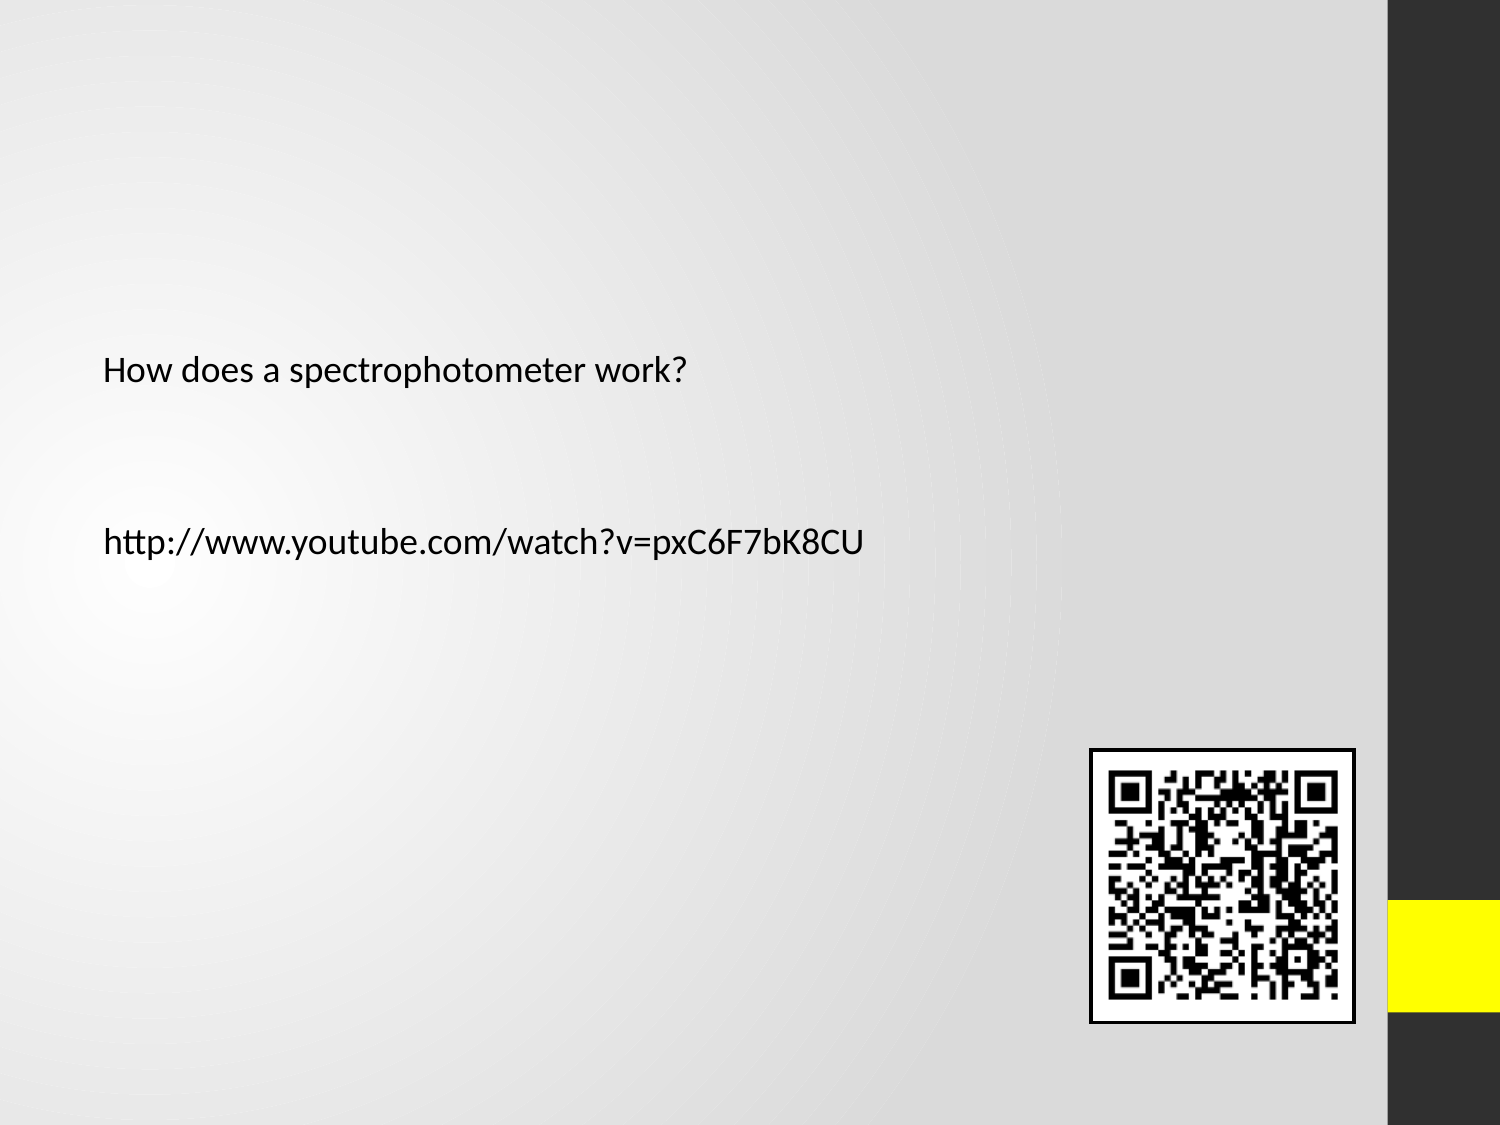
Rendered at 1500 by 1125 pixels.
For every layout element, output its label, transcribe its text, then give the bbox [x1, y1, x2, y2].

picture [1091, 750, 1353, 1022]
text_box http://www.youtube.com/watch?v=pxC6F7bK8CU [88, 509, 1125, 570]
text_box How does a spectrophotometer work? [88, 338, 939, 398]
